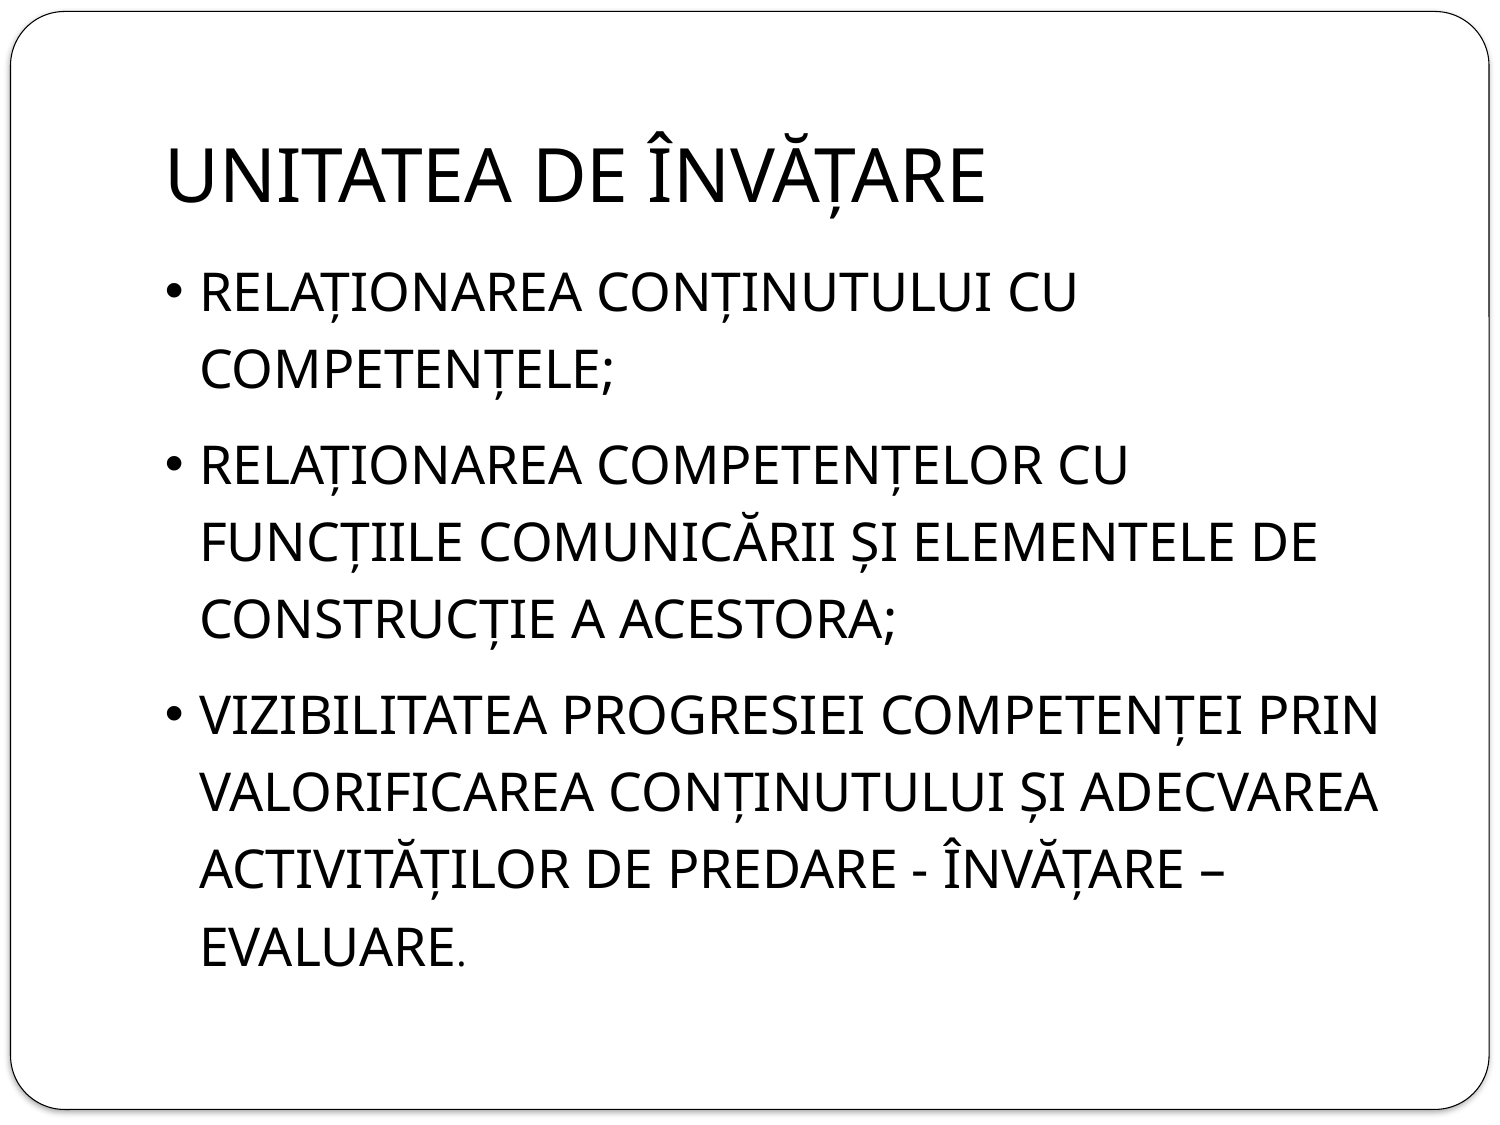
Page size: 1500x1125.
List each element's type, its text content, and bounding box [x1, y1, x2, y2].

title Unitatea de învățare [150, 45, 1425, 233]
list Relaționarea conținutului cu Competențele; RELAȚIONAREA COMPETENȚELOr cu funcțiile comunicării și elementele de construcție a acestora; Vizibilitatea progresiei competenței prin valorificarea conținutului și adecvarea activităților de predare - învățare – evaluare. [150, 237, 1425, 988]
